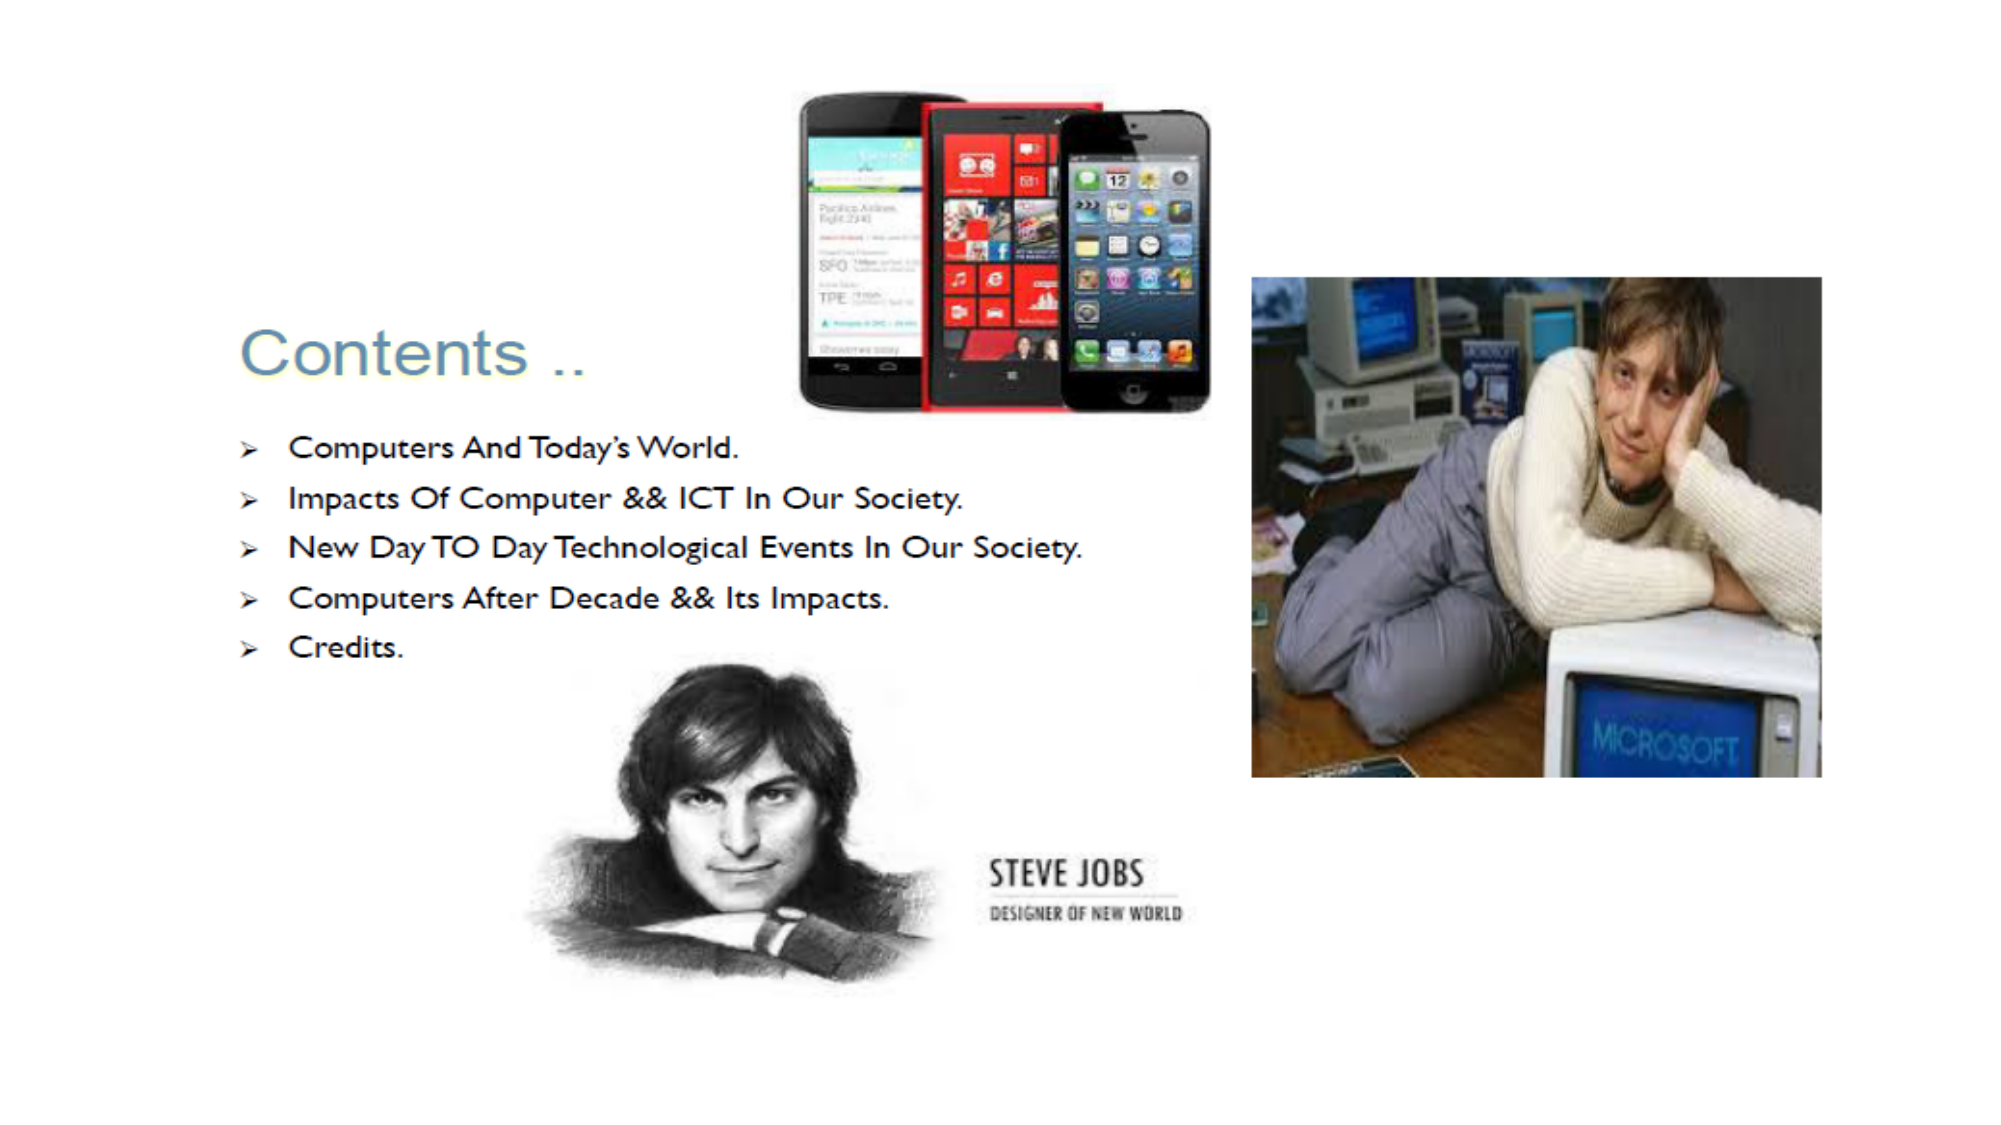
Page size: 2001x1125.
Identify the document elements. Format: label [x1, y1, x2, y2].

picture [233, 83, 1830, 1034]
